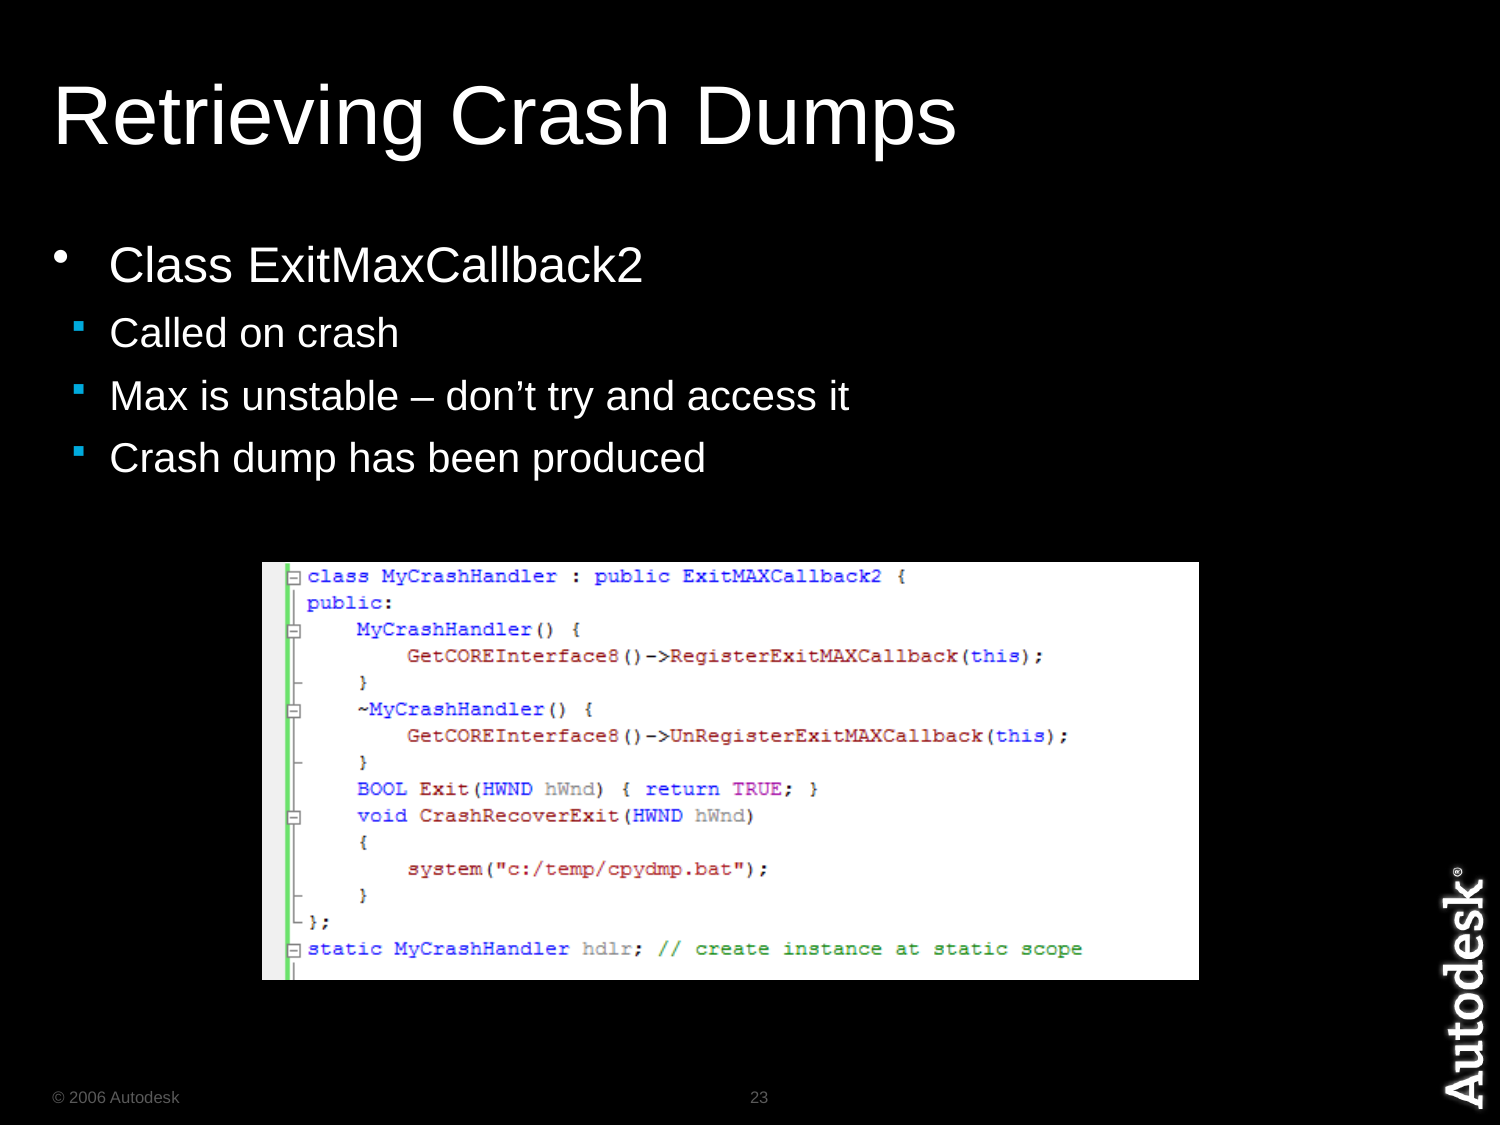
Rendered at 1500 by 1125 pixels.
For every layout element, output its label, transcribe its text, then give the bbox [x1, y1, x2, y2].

picture [1402, 0, 1500, 1125]
title Retrieving Crash Dumps [52, 22, 1401, 211]
picture [262, 562, 1199, 980]
list Class ExitMaxCallback2 Called on crash Max is unstable – don’t try and access it Crash dump has been produced [52, 231, 1401, 1073]
